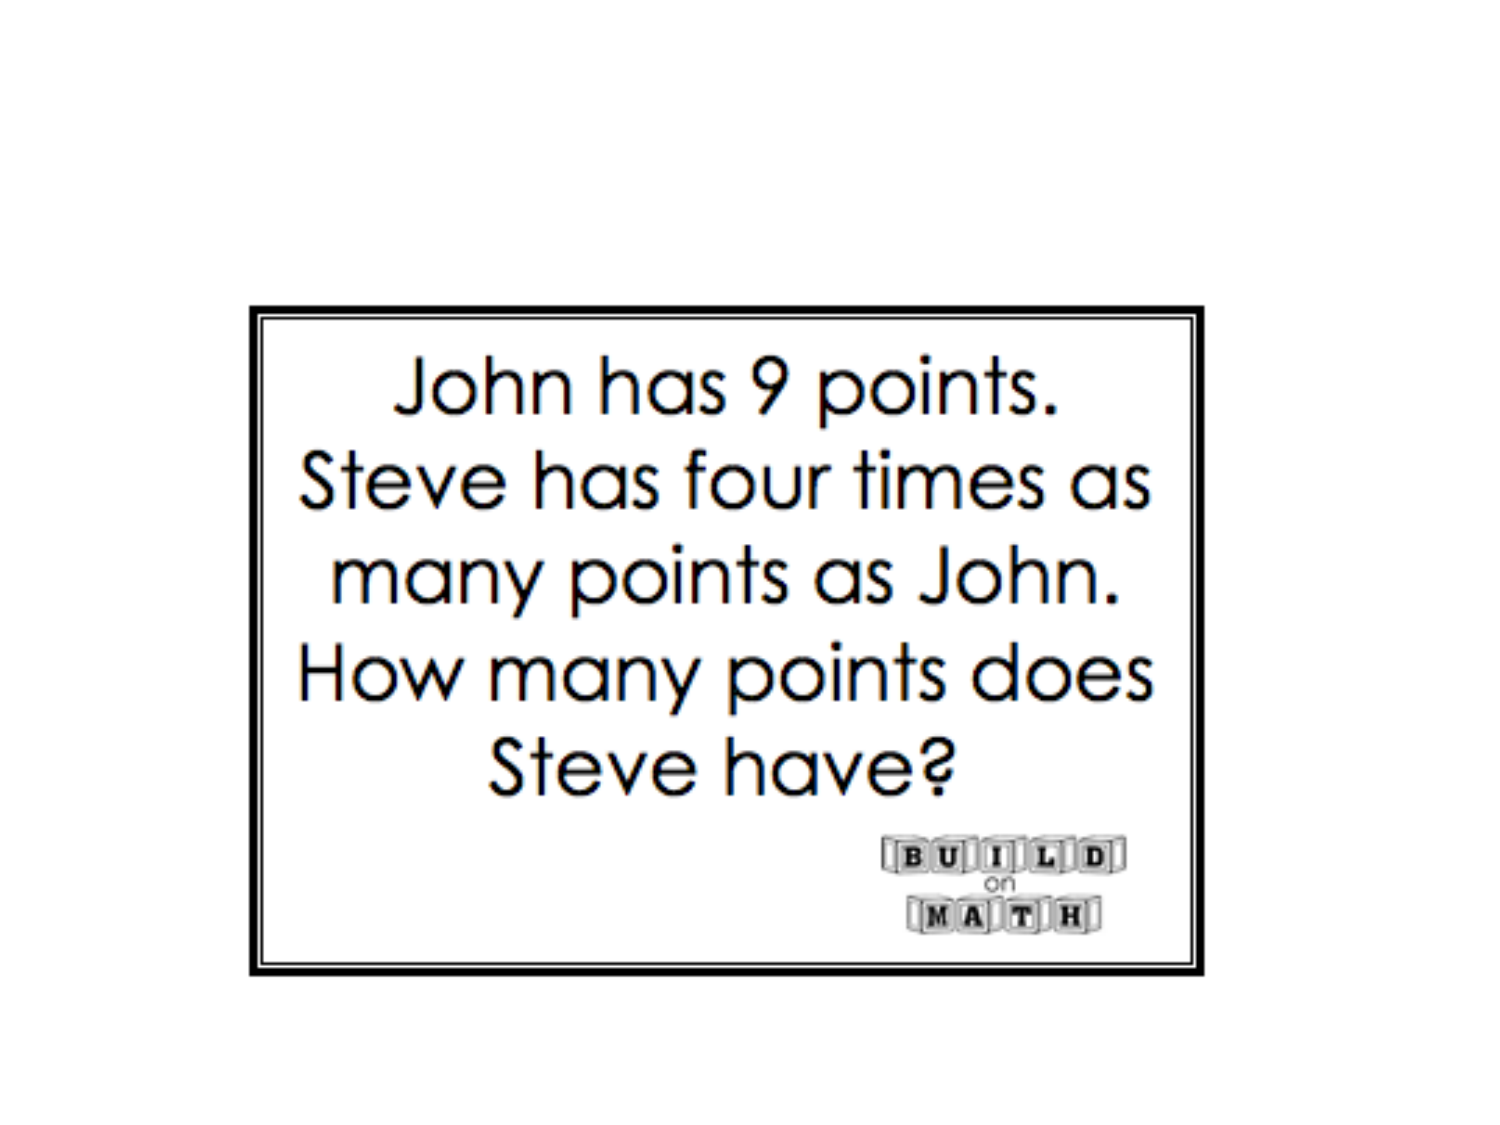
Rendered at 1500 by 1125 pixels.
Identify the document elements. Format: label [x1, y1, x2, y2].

list [74, 262, 1426, 1006]
